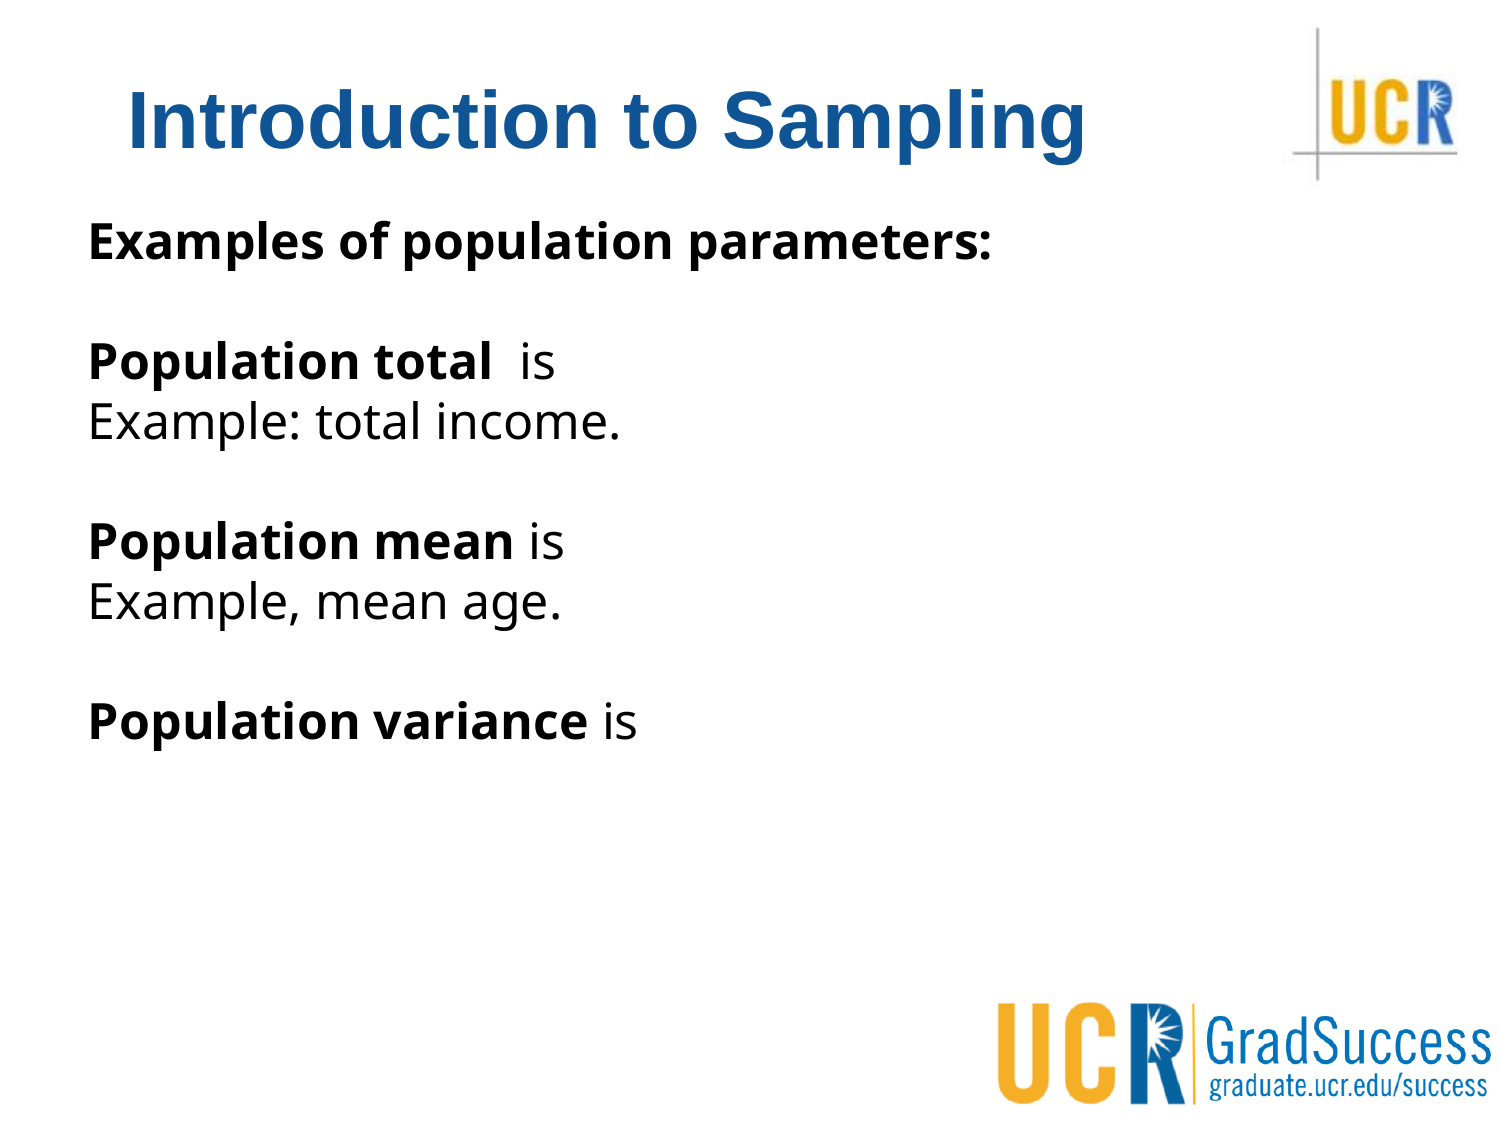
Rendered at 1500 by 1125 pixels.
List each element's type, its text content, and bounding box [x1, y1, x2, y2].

picture [1282, 0, 1500, 196]
title Introduction to Sampling [112, 13, 1388, 172]
